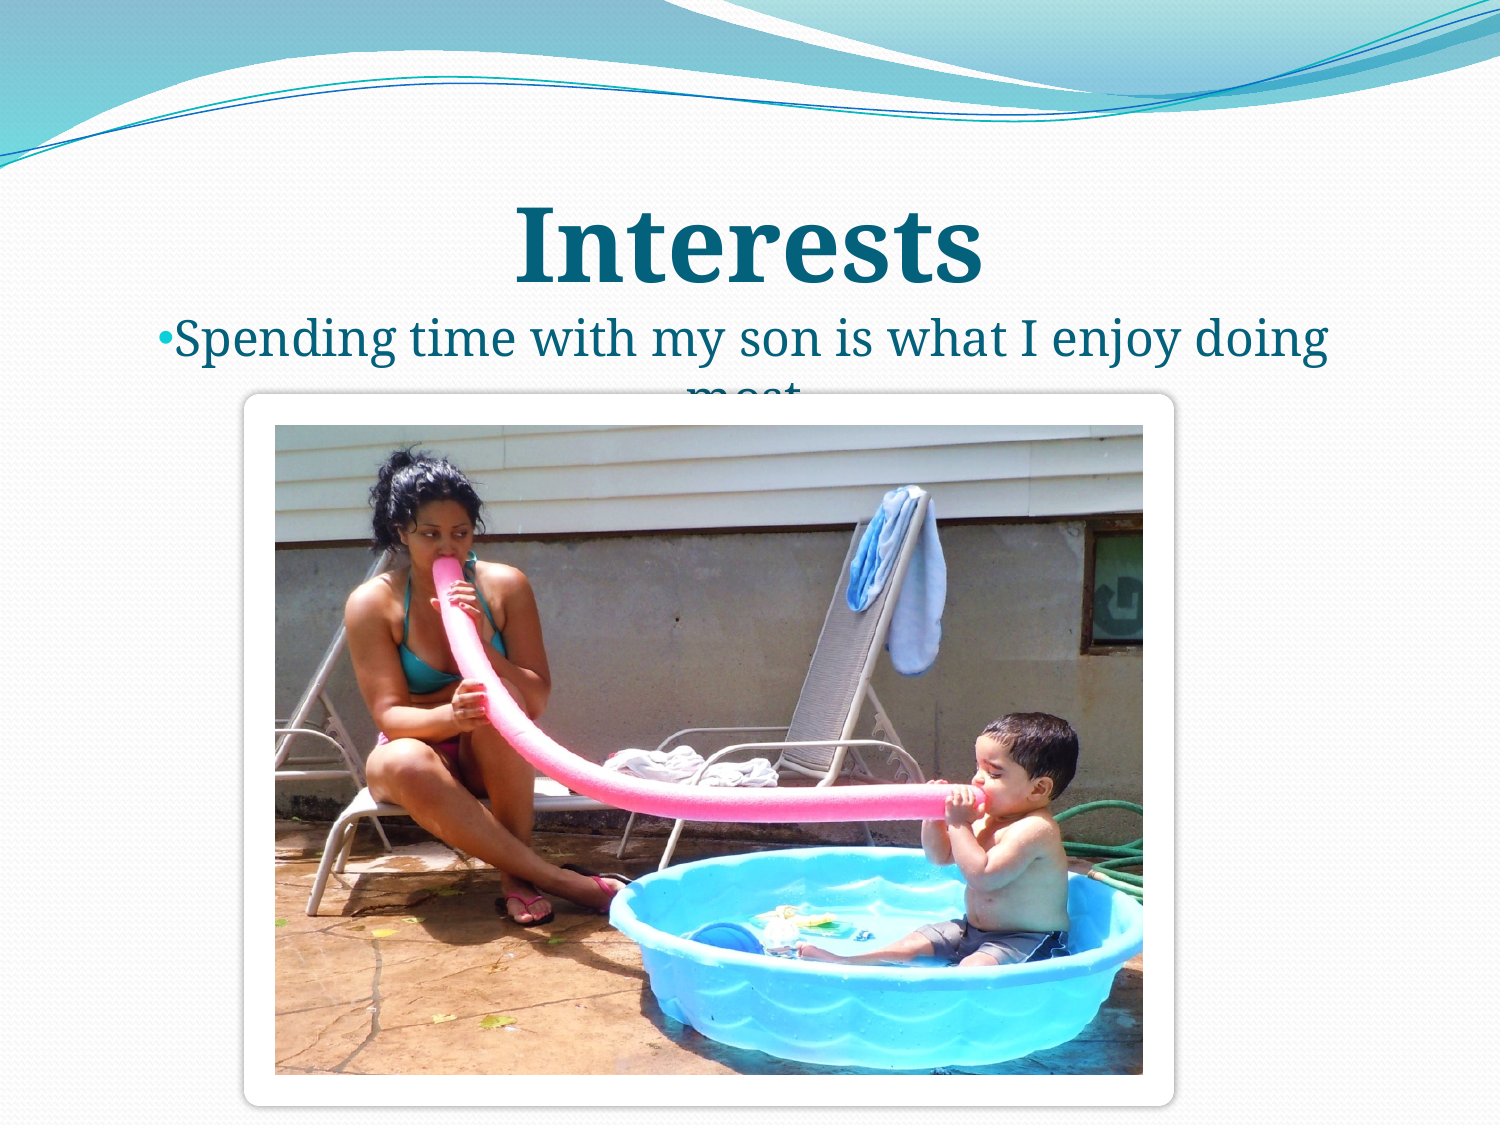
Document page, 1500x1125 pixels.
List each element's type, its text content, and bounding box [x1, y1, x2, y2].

title Interests [75, 115, 1425, 303]
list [274, 424, 1143, 1076]
list Spending time with my son is what I enjoy doing most [137, 312, 1350, 421]
